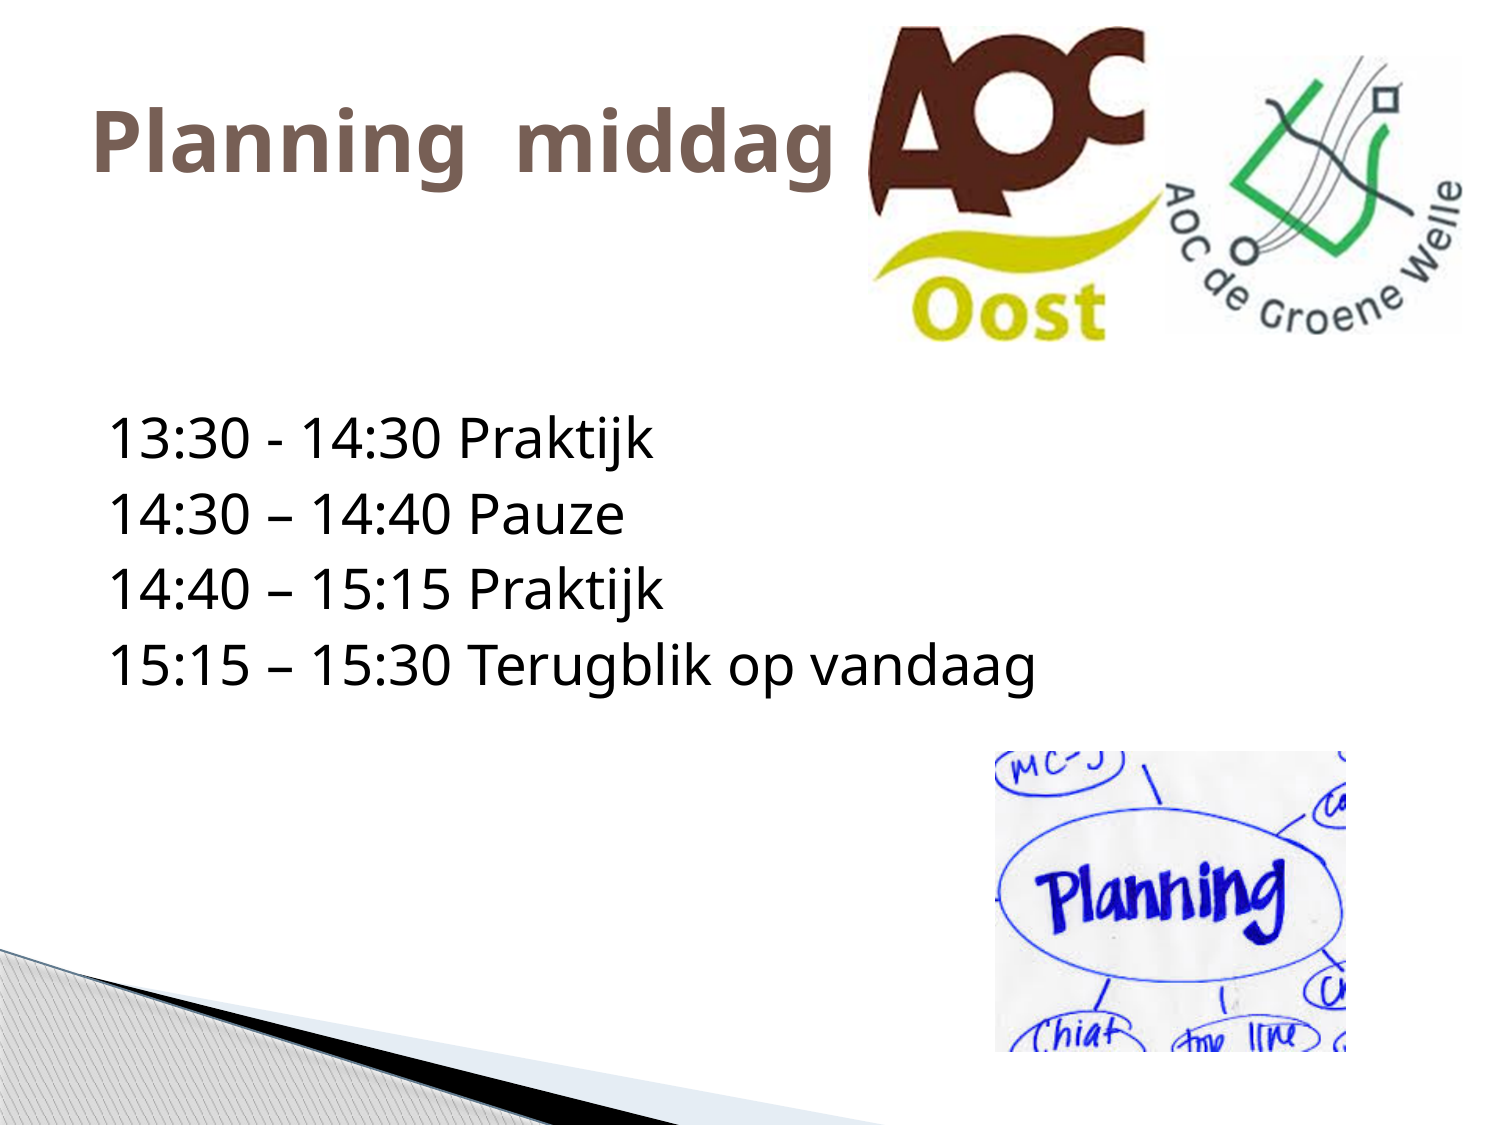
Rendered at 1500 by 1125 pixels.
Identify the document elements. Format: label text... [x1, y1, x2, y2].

list 13:30 - 14:30 Praktijk 14:30 – 14:40 Pauze 14:40 – 15:15 Praktijk 15:15 – 15:30 Terugblik op vandaag [75, 243, 1425, 986]
title Planning middag [75, 45, 862, 233]
picture [994, 751, 1346, 1052]
picture [867, 26, 1473, 365]
